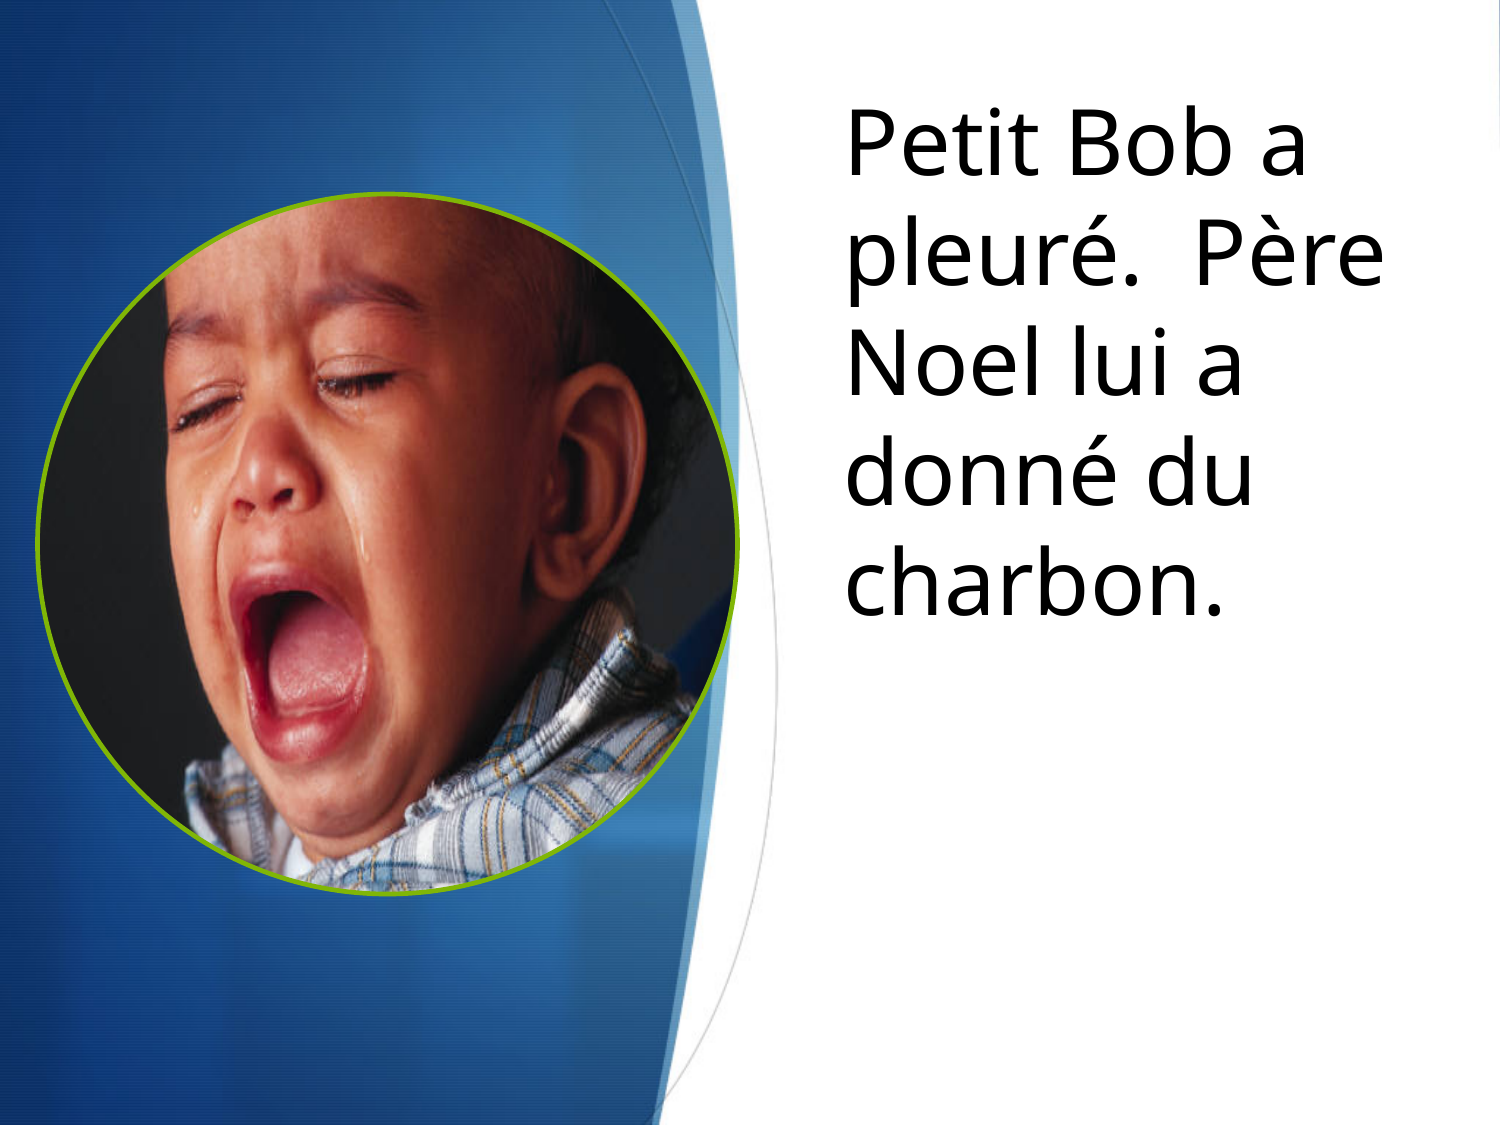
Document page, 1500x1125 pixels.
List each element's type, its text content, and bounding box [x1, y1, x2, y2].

title Petit Bob a pleuré. Père Noel lui a donné du charbon. [828, 62, 1425, 642]
picture [0, 0, 1500, 1125]
